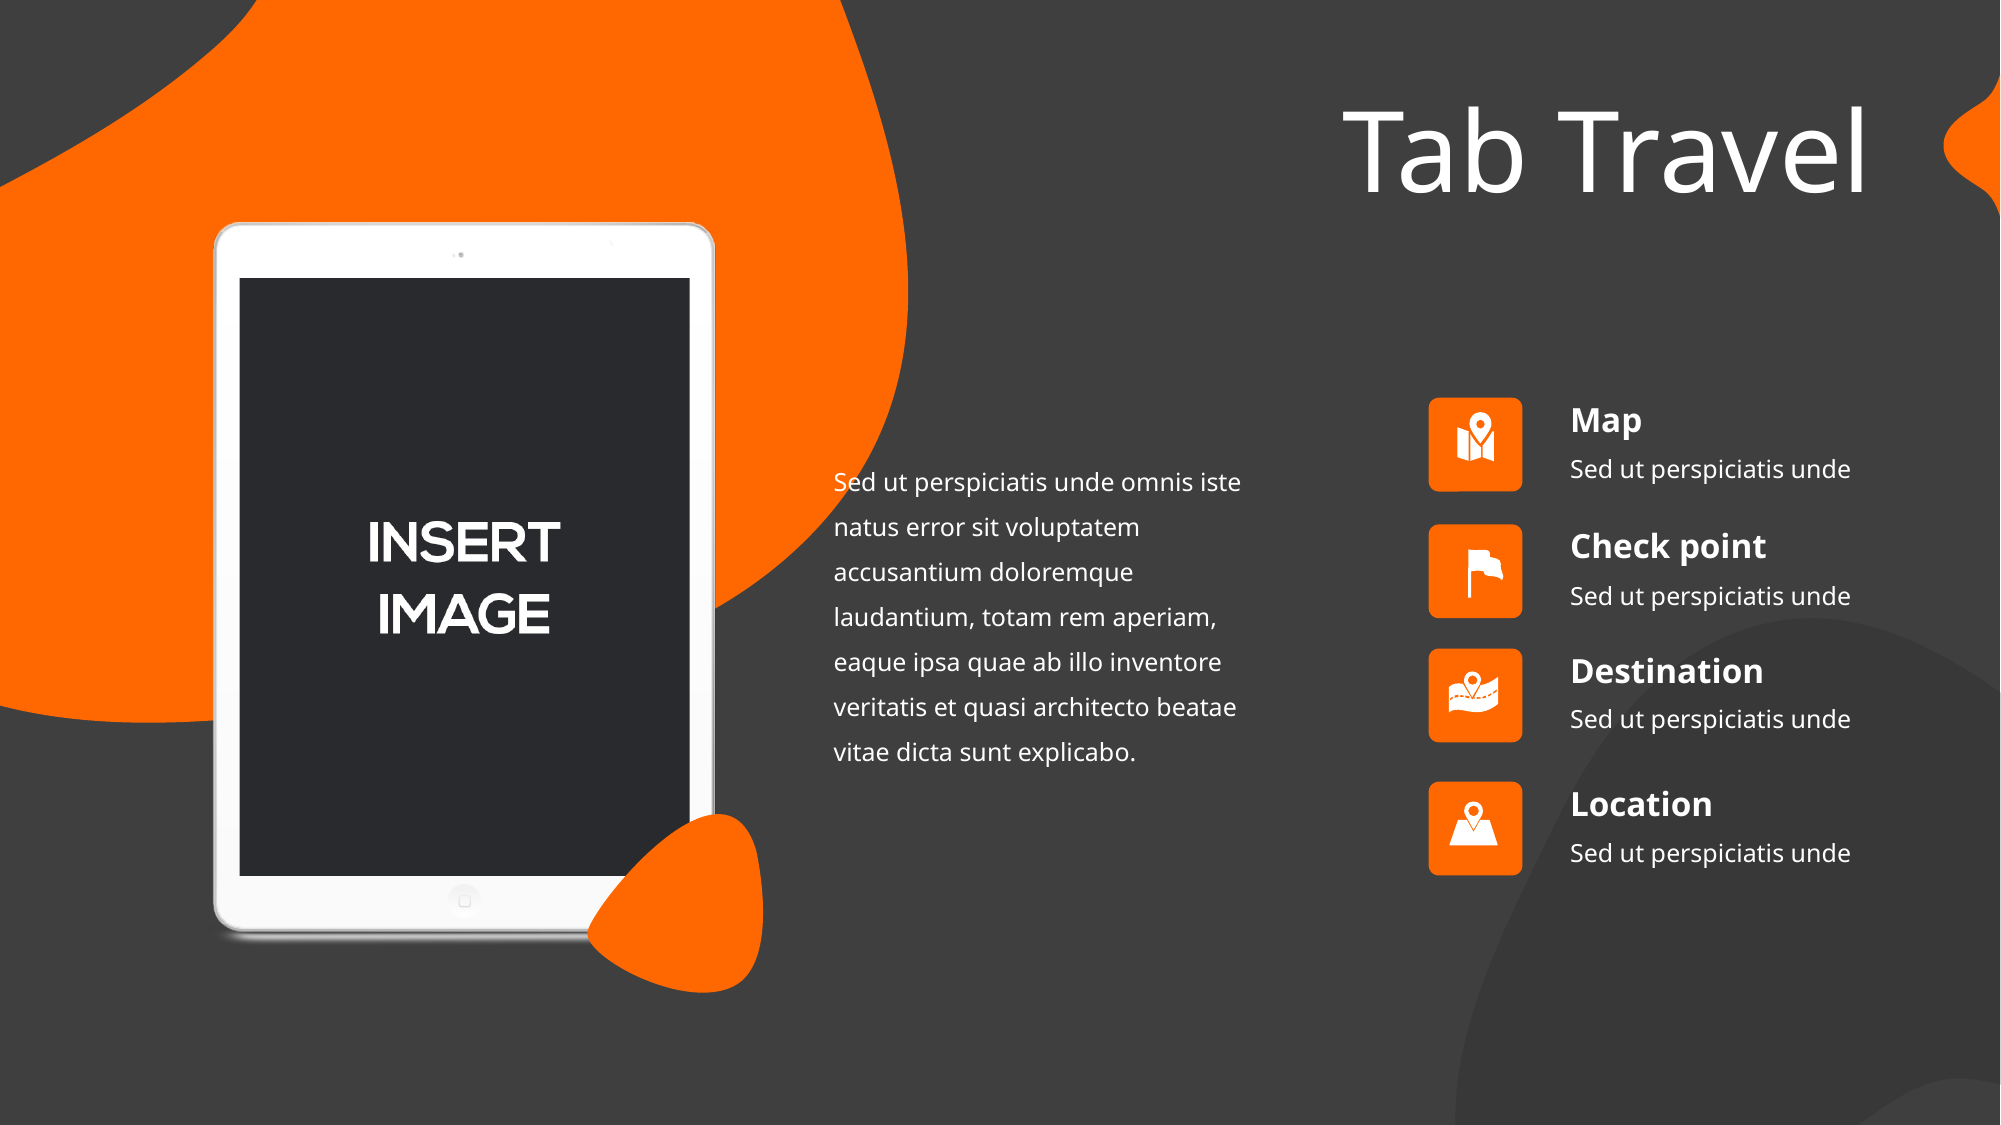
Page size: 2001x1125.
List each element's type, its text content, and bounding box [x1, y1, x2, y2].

text_box [1467, 549, 1504, 598]
text_box Sed ut perspiciatis unde [1555, 557, 1887, 618]
text_box Check point [1555, 498, 1849, 573]
text_box Map [1555, 371, 1849, 447]
text_box [1469, 412, 1494, 462]
text_box [1427, 647, 1524, 744]
list Tab Travel [705, 87, 1887, 240]
text_box [1427, 780, 1524, 877]
text_box Destination [1555, 622, 1849, 698]
text_box [1427, 523, 1524, 620]
text_box Sed ut perspiciatis unde [1555, 681, 1887, 742]
text_box Sed ut perspiciatis unde [1555, 814, 1887, 875]
text_box Sed ut perspiciatis unde omnis iste natus error sit voluptatem accusantium doloremque laudantium, totam rem aperiam, eaque ipsa quae ab illo inventore veritatis et quasi architecto beatae vitae dicta sunt explicabo. [818, 444, 1296, 774]
text_box Sed ut perspiciatis unde [1555, 430, 1887, 491]
picture [139, 171, 786, 1000]
text_box Location [1555, 755, 1849, 831]
text_box [1448, 671, 1499, 713]
text_box [1457, 427, 1469, 461]
text_box [1427, 396, 1524, 493]
text_box [1449, 801, 1498, 846]
